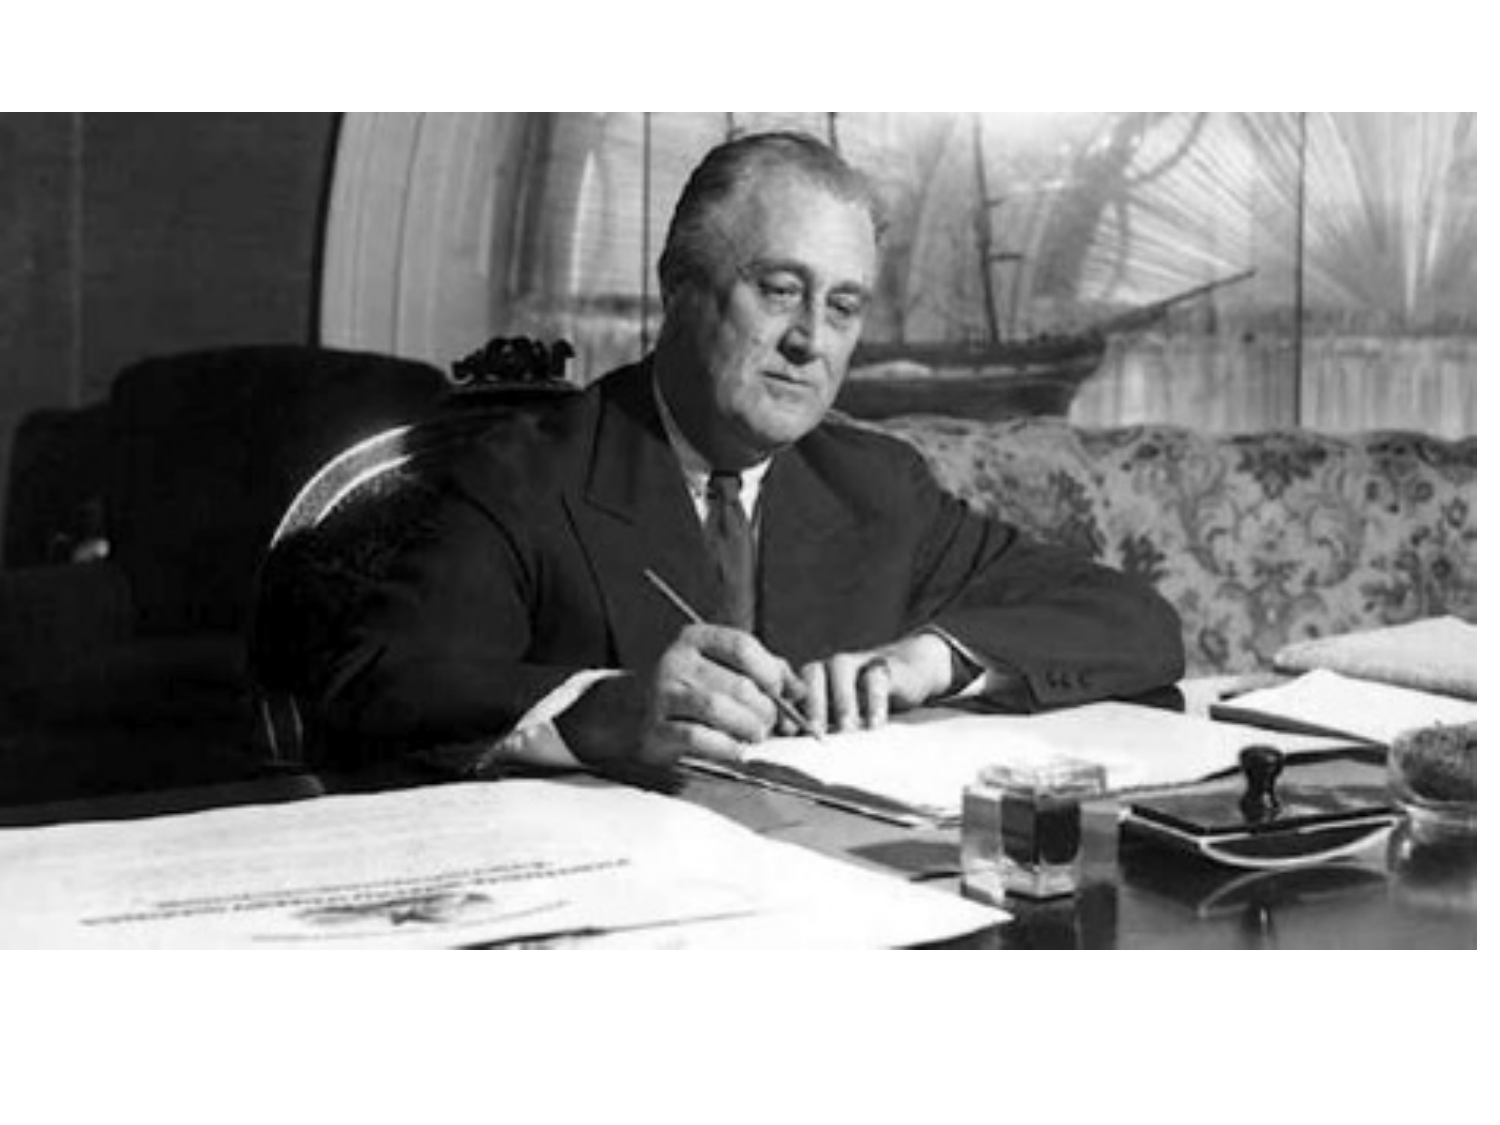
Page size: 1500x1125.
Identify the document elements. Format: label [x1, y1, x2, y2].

picture [0, 112, 1477, 951]
